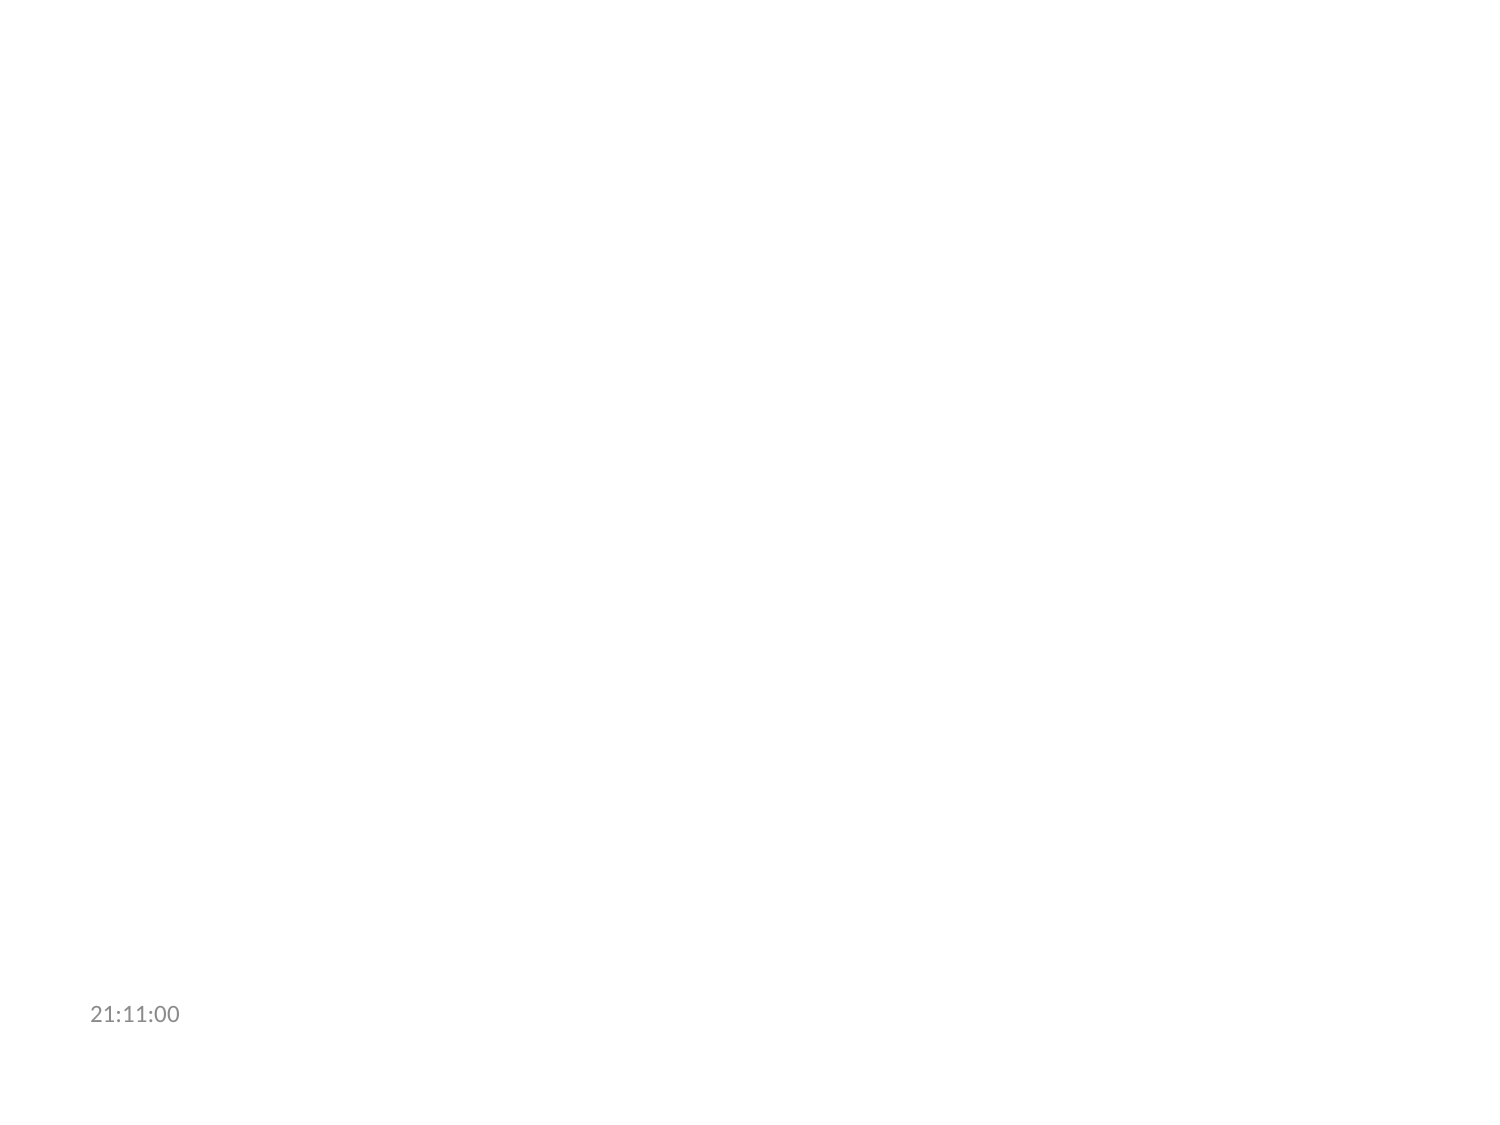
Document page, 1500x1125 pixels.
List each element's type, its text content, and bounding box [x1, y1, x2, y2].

text_box 15:35:09 [75, 982, 425, 1043]
